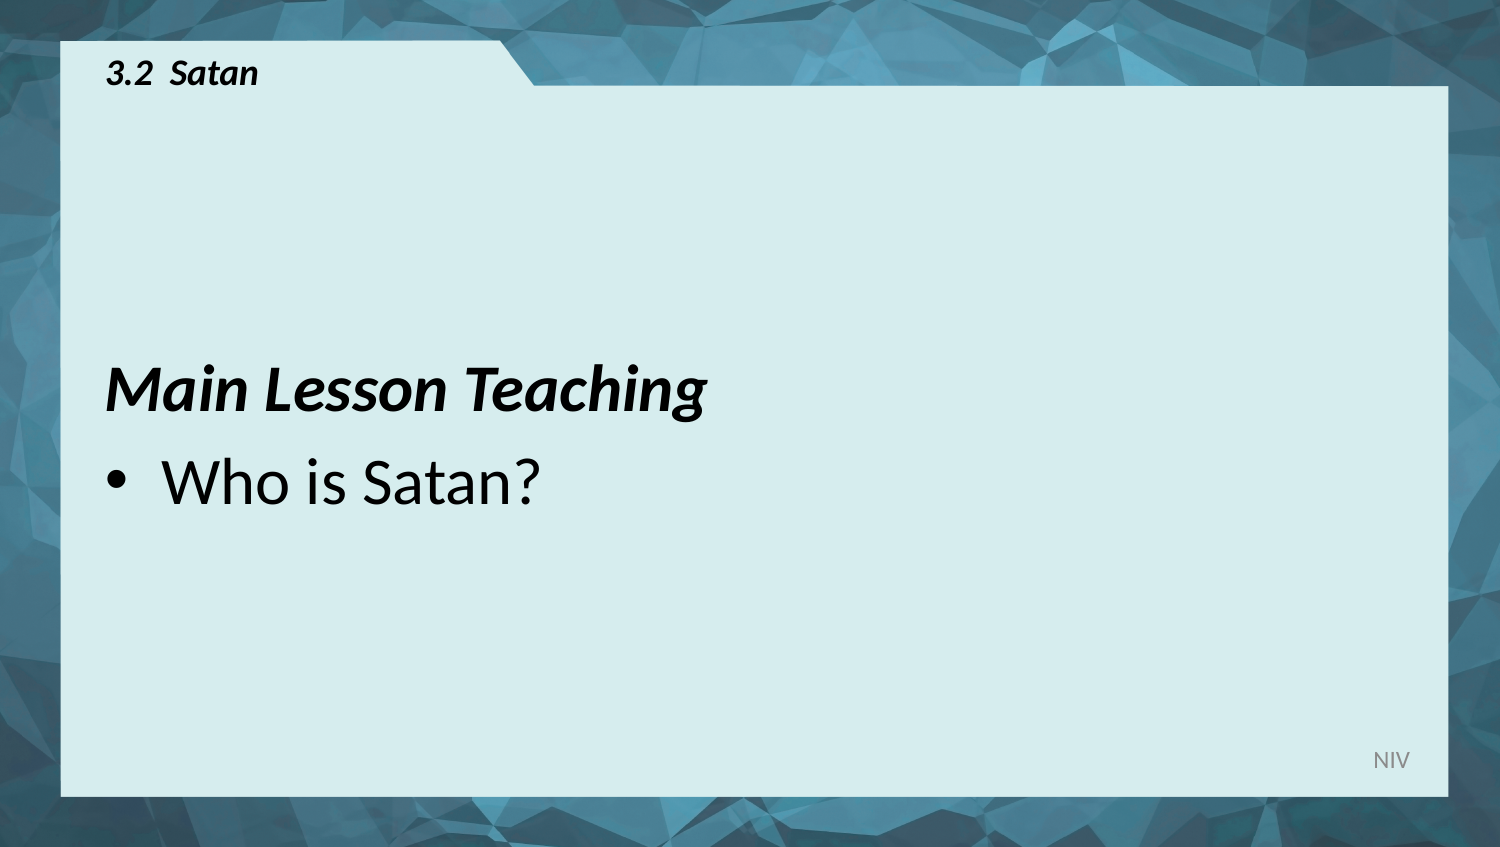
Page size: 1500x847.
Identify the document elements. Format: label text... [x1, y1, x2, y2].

title 3.2 Satan [89, 33, 1420, 108]
picture [0, 0, 1500, 847]
footer NIV [950, 736, 1425, 782]
list Main Lesson Teaching Who is Satan? [89, 141, 1403, 722]
